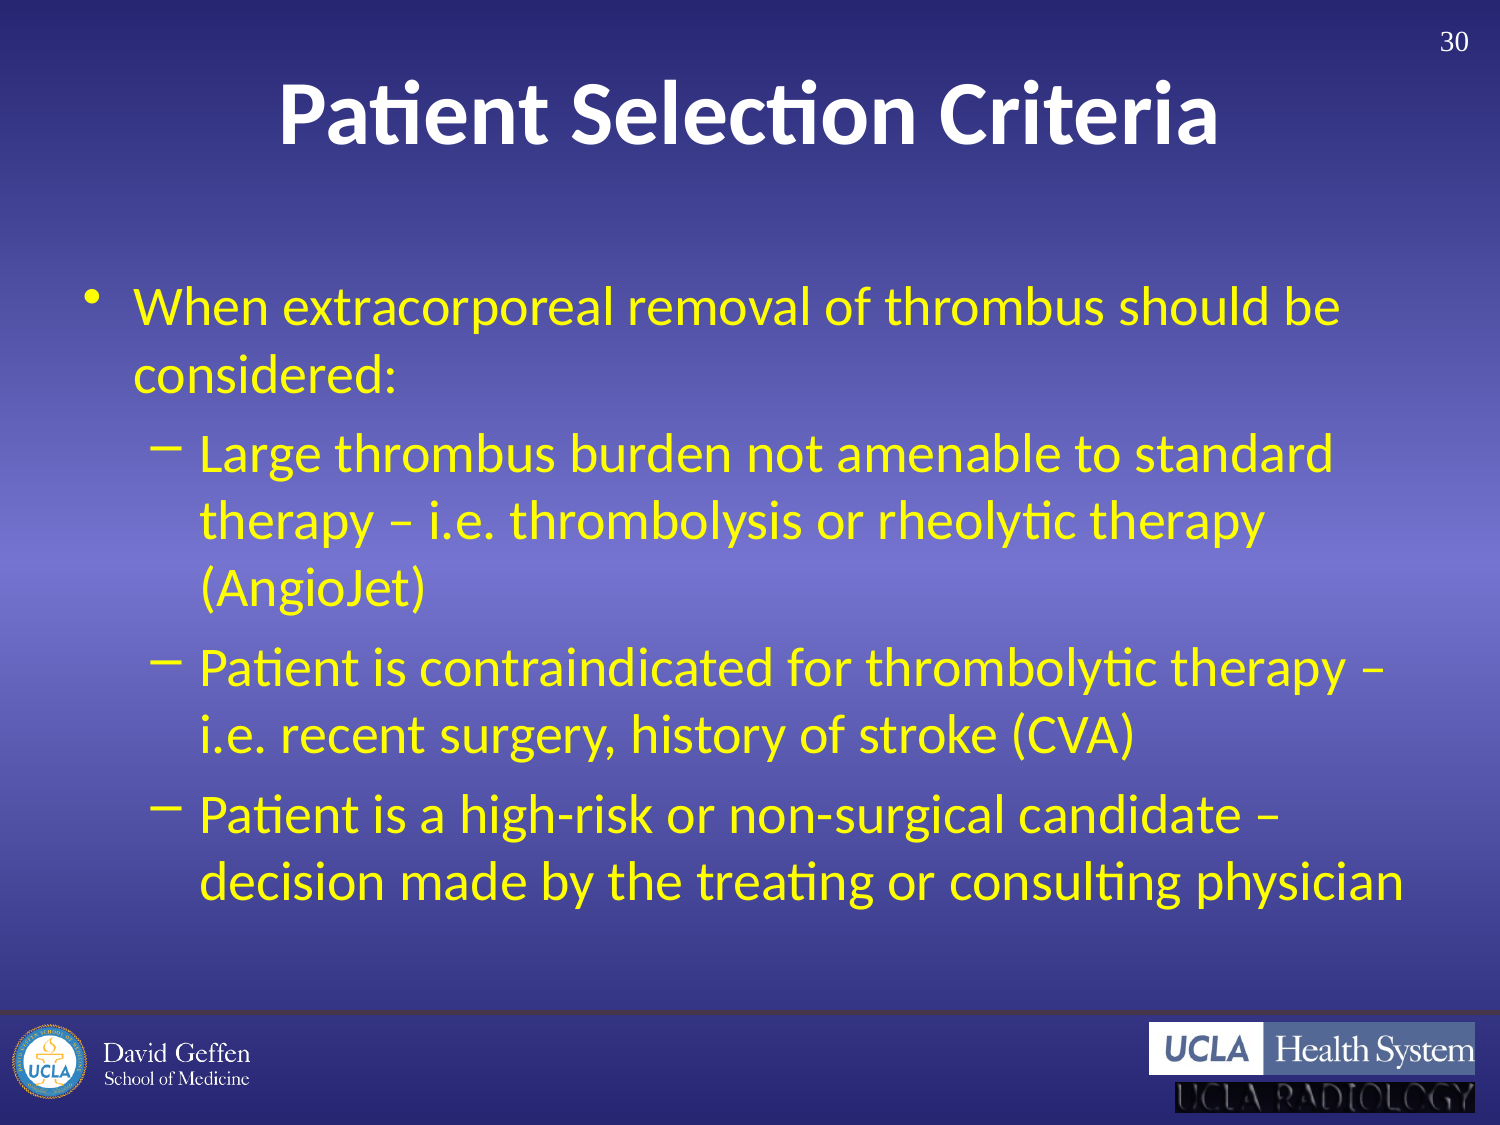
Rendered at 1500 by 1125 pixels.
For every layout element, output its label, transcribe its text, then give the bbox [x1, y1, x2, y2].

picture [1149, 1022, 1475, 1075]
picture [1175, 1082, 1475, 1113]
list When extracorporeal removal of thrombus should be considered: Large thrombus burden not amenable to standard therapy – i.e. thrombolysis or rheolytic therapy (AngioJet) Patient is contraindicated for thrombolytic therapy – i.e. recent surgery, history of stroke (CVA) Patient is a high-risk or non-surgical candidate – decision made by the treating or consulting physician [74, 261, 1426, 1013]
slide_number 30 [1425, 15, 1500, 75]
picture [12, 1024, 88, 1099]
title Patient Selection Criteria [74, 44, 1426, 261]
picture [99, 1028, 250, 1095]
